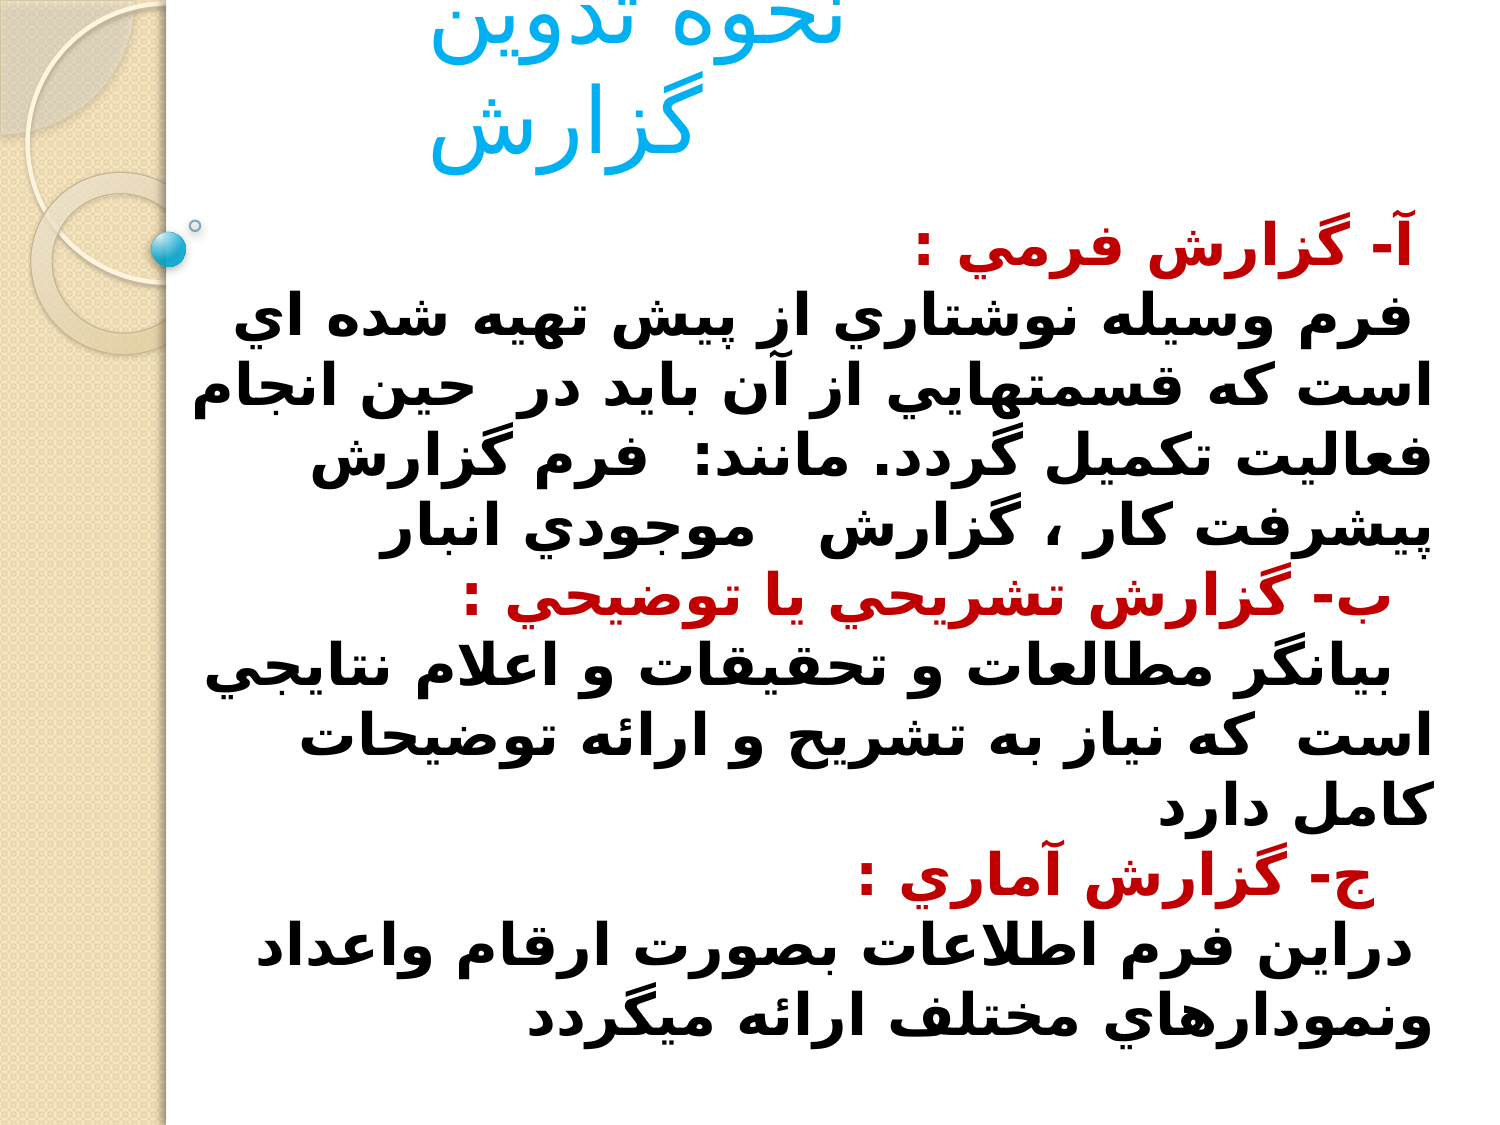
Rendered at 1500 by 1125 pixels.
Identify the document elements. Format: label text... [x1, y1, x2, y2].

title نحوه تدوين گزارش [412, 50, 1138, 179]
text_box آ- گزارش فرمي : فرم وسيله نوشتاري از پيش تهيه شده اي است كه قسمتهايي از آن بايد در حين انجام فعاليت تكميل گردد. مانند: فرم گزارش پيشرفت كار ، گزارش موجودي انبار ب- گزارش تشريحي يا توضيحي : بيانگر مطالعات و تحقيقات و اعلام نتايجي است كه نياز به تشريح و ارائه توضيحات كامل دارد ج- گزارش آماري : دراين فرم اطلاعات بصورت ارقام واعداد ونمودارهاي مختلف ارائه ميگردد . [174, 199, 1450, 1055]
